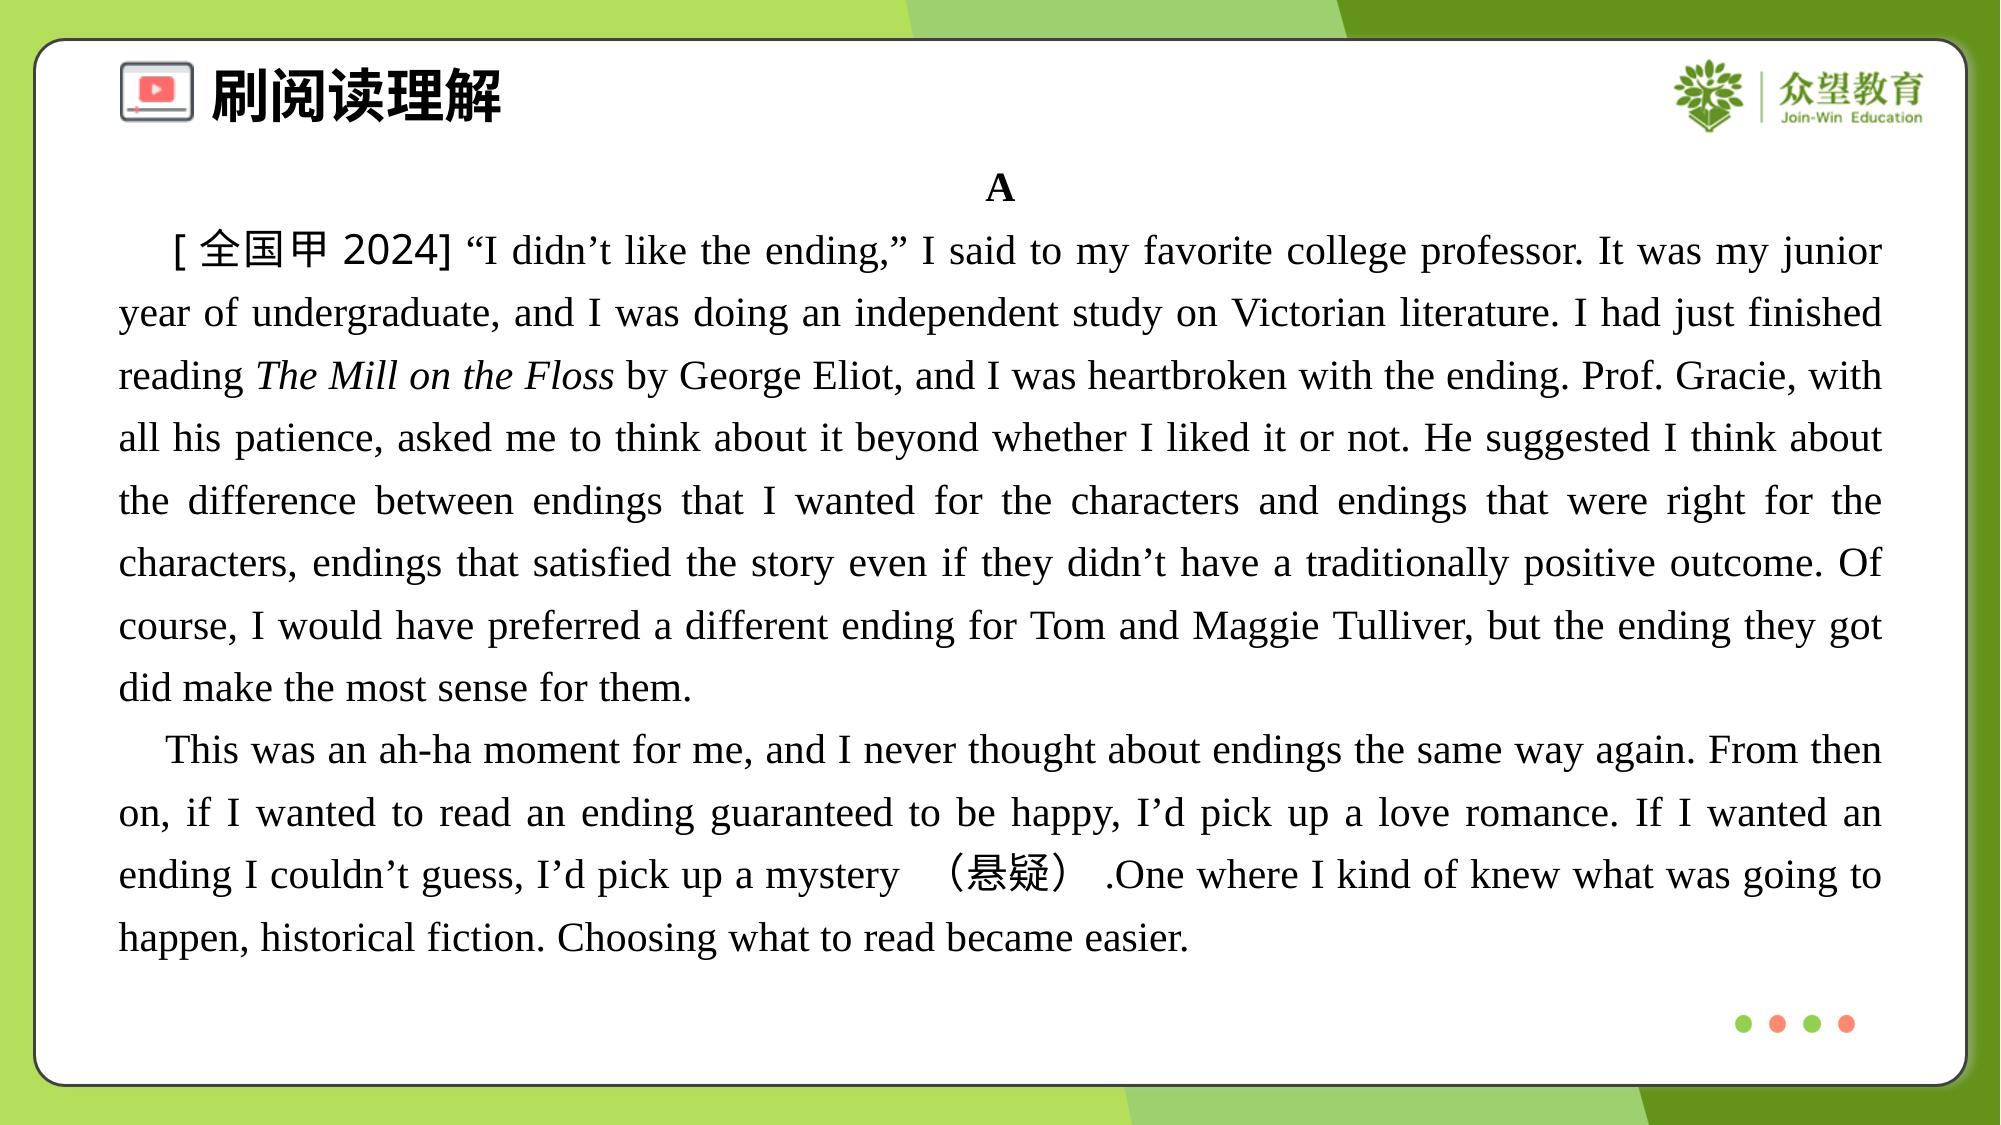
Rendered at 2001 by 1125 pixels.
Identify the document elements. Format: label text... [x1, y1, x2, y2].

picture [0, 0, 2000, 1125]
text_box A [全国甲2024] “I didn’t like the ending,” I said to my favorite college professor. It was my junior year of undergraduate, and I was doing an independent study on Victorian literature. I had just finished reading The Mill on the Floss by George Eliot, and I was heartbroken with the ending. Prof. Gracie, with all his patience, asked me to think about it beyond whether I liked it or not. He suggested I think about the difference between endings that I wanted for the characters and endings that were right for the characters, endings that satisfied the story even if they didn’t have a traditionally positive outcome. Of course, I would have preferred a different ending for Tom and Maggie Tulliver, but the ending they got did make the most sense for them. This was an ah-ha moment for me, and I never thought about endings the same way again. From then on, if I wanted to read an ending guaranteed to be happy, I’d pick up a love romance. If I wanted an ending I couldn’t guess, I’d pick up a mystery （悬疑）.One where I kind of knew what was going to happen, historical fiction. Choosing what to read became easier. [118, 147, 1883, 961]
